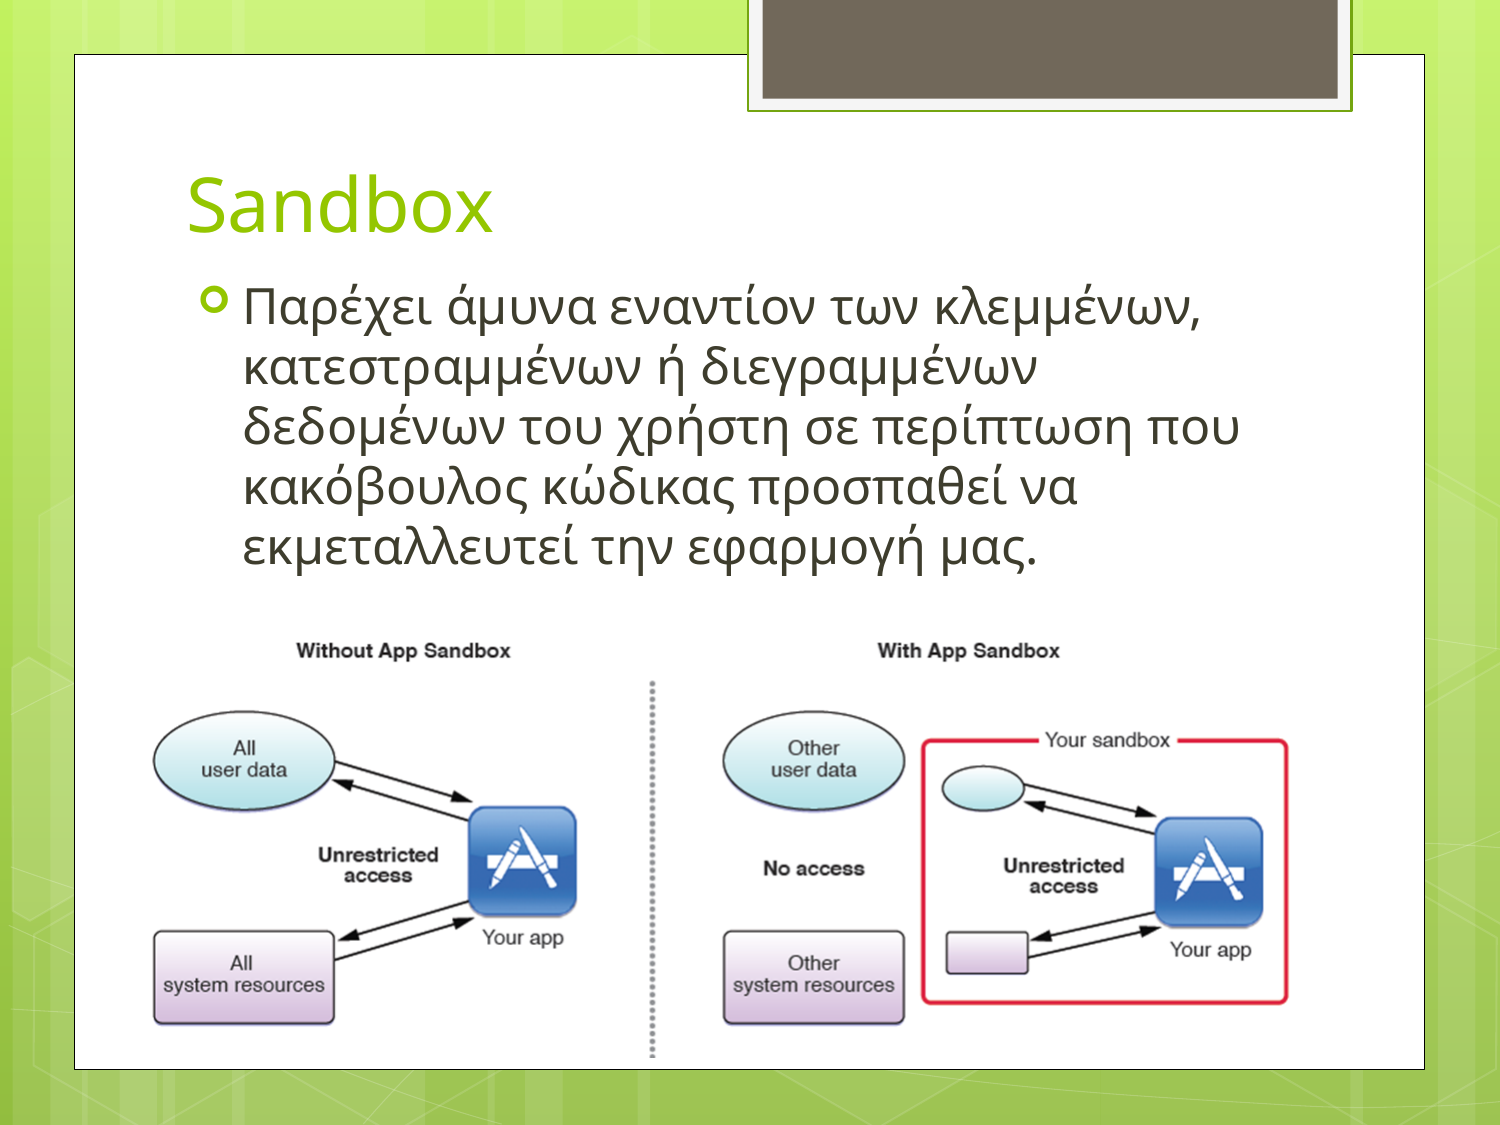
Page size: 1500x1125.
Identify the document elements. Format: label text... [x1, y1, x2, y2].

list Παρέχει άμυνα εναντίον των κλεμμένων, κατεστραμμένων ή διεγραμμένων δεδομένων του χρήστη σε περίπτωση που κακόβουλος κώδικας προσπαθεί να εκμεταλλευτεί την εφαρμογή μας. [171, 267, 1283, 607]
picture [135, 609, 1398, 1058]
title Sandbox [171, 149, 1324, 256]
